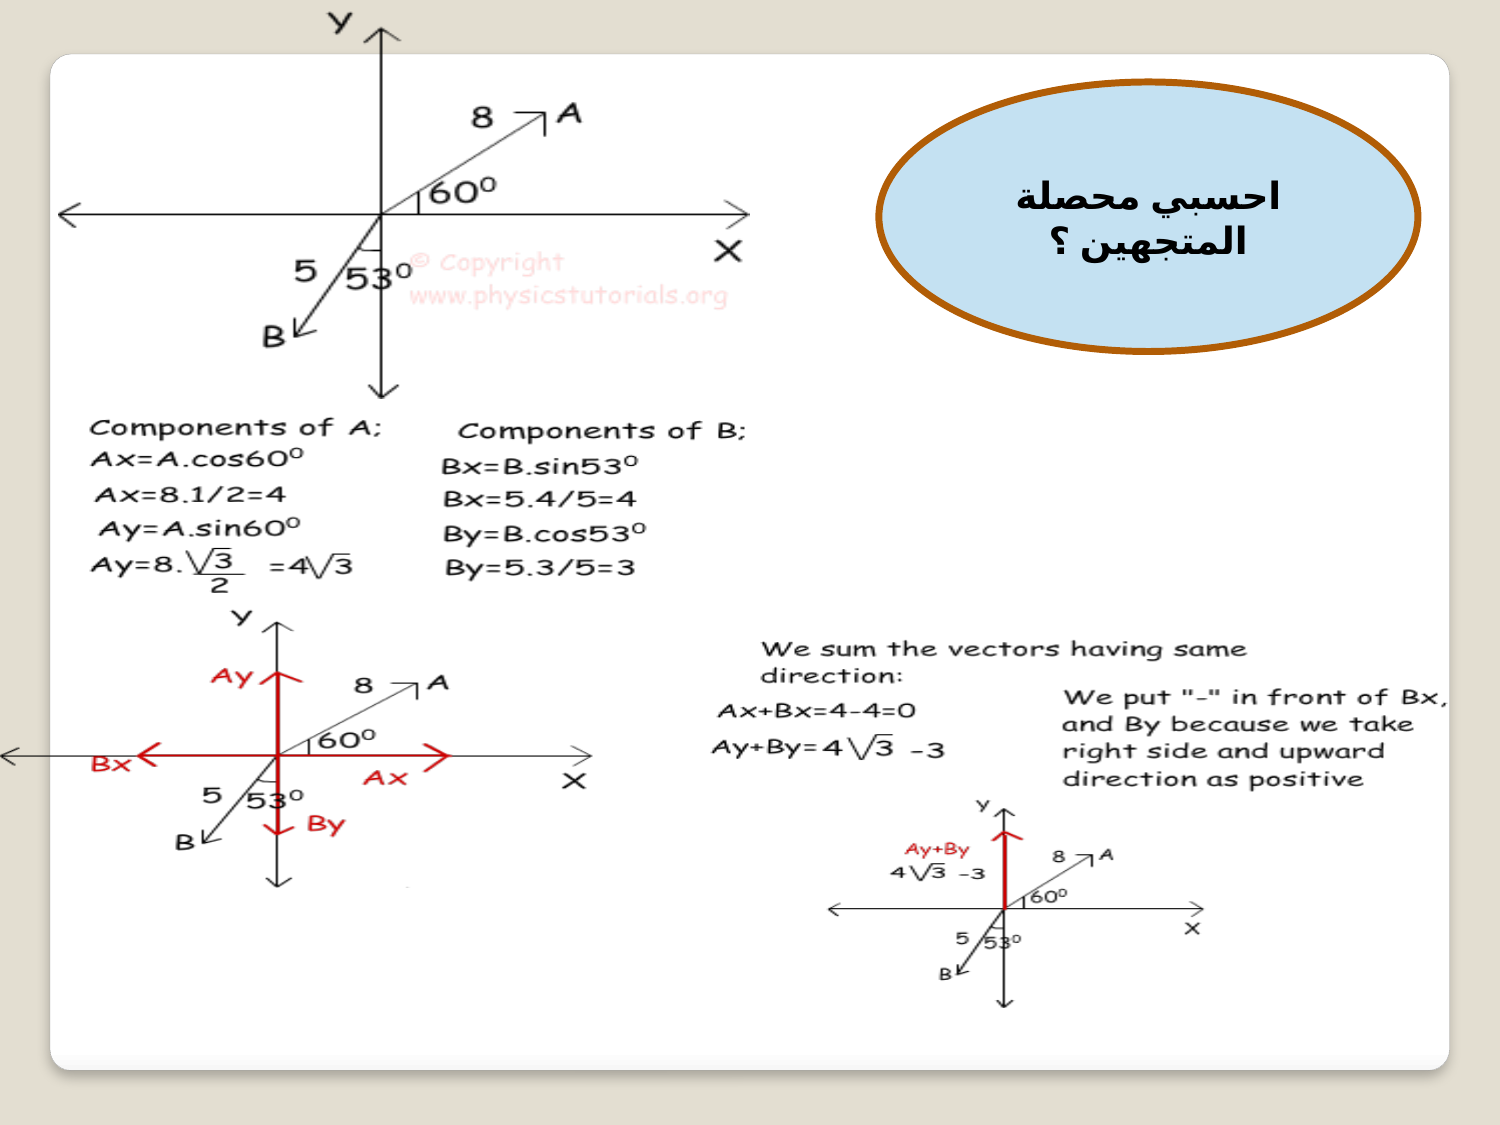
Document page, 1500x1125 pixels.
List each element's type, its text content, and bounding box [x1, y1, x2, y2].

picture [0, 409, 1500, 1008]
picture [58, 0, 751, 399]
text_box احسبي محصلة المتجهين ؟ [875, 78, 1422, 355]
